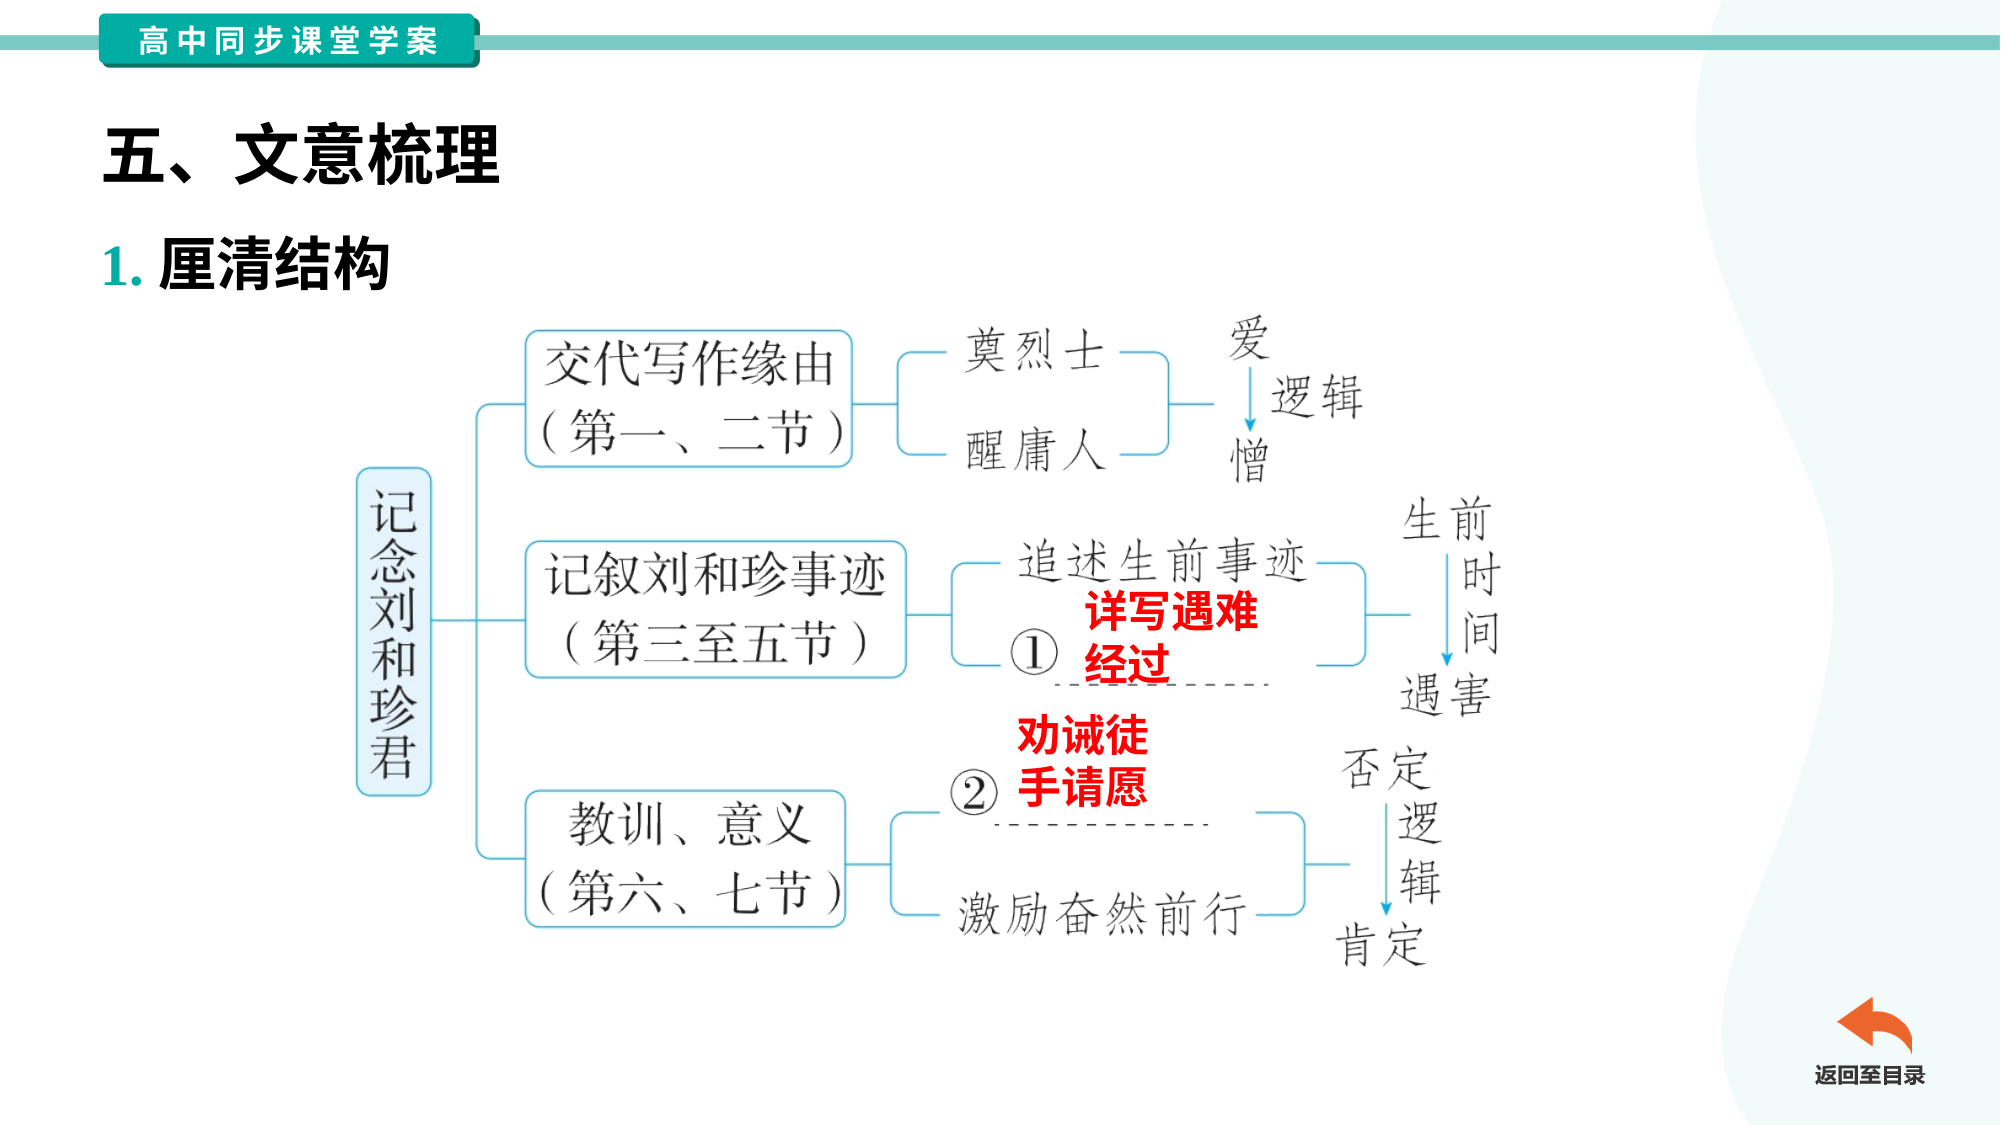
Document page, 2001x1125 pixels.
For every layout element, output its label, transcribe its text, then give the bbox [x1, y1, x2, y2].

picture [0, 0, 2000, 1125]
text_box 五、文意梳理 [100, 76, 1899, 192]
text_box 1.厘清结构 [100, 192, 1899, 297]
